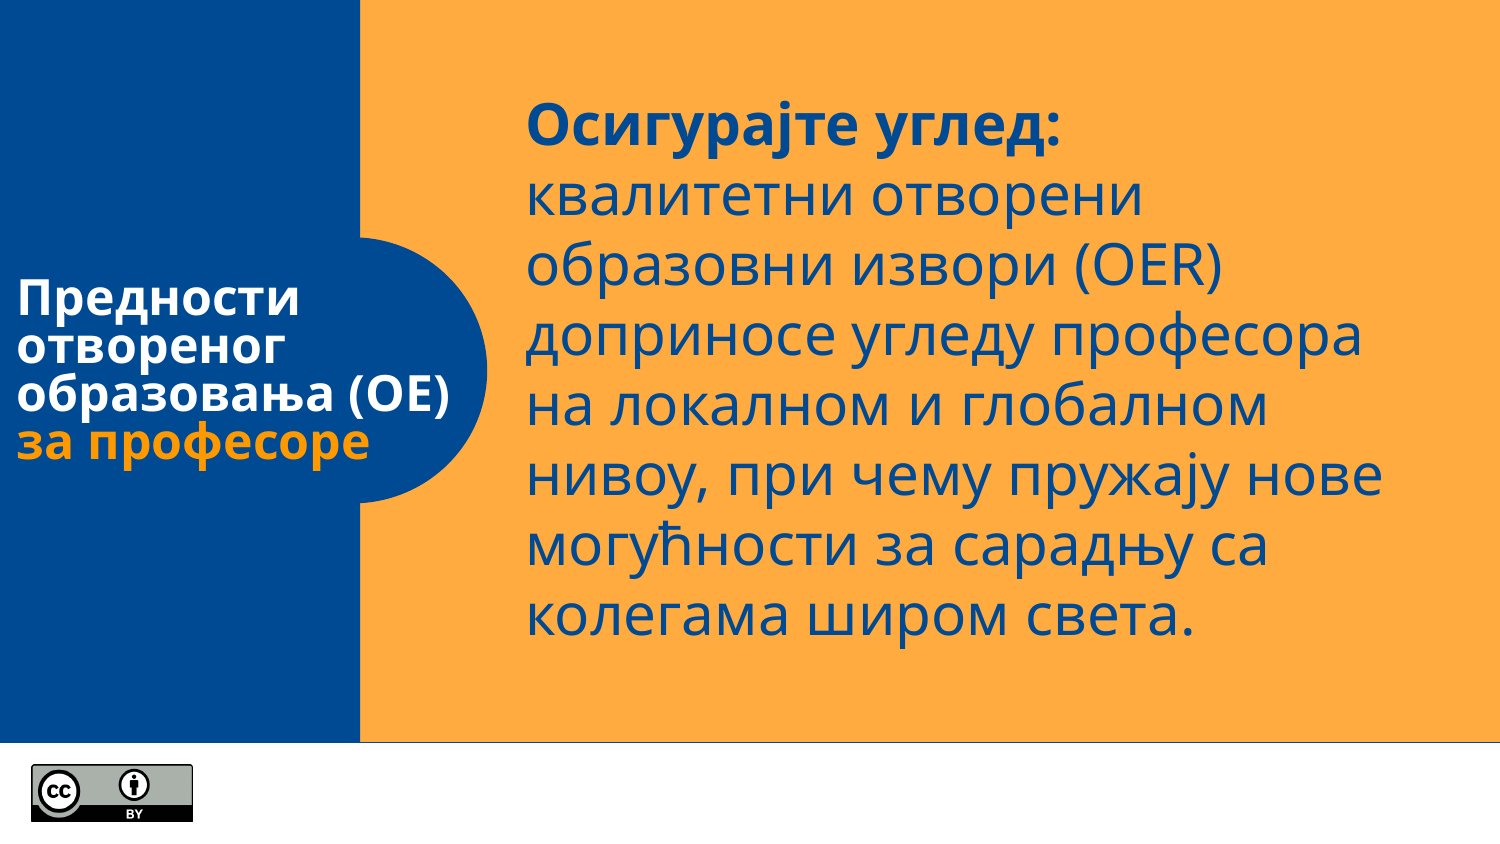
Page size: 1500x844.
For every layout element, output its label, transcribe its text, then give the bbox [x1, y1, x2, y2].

picture [31, 764, 193, 822]
text_box Осигурајте углед: квалитетни отворени образовни извори (OER) доприносе угледу професора на локалном и глобалном нивоу, при чему пружају нове могућности за сарадњу са колегама широм света. [510, 72, 1406, 663]
text_box [0, 0, 361, 742]
text_box [0, 750, 1500, 844]
text_box Предности отвореног образовања (ОЕ) за професоре [1, 262, 488, 485]
text_box [361, 485, 421, 504]
text_box [361, 237, 431, 262]
